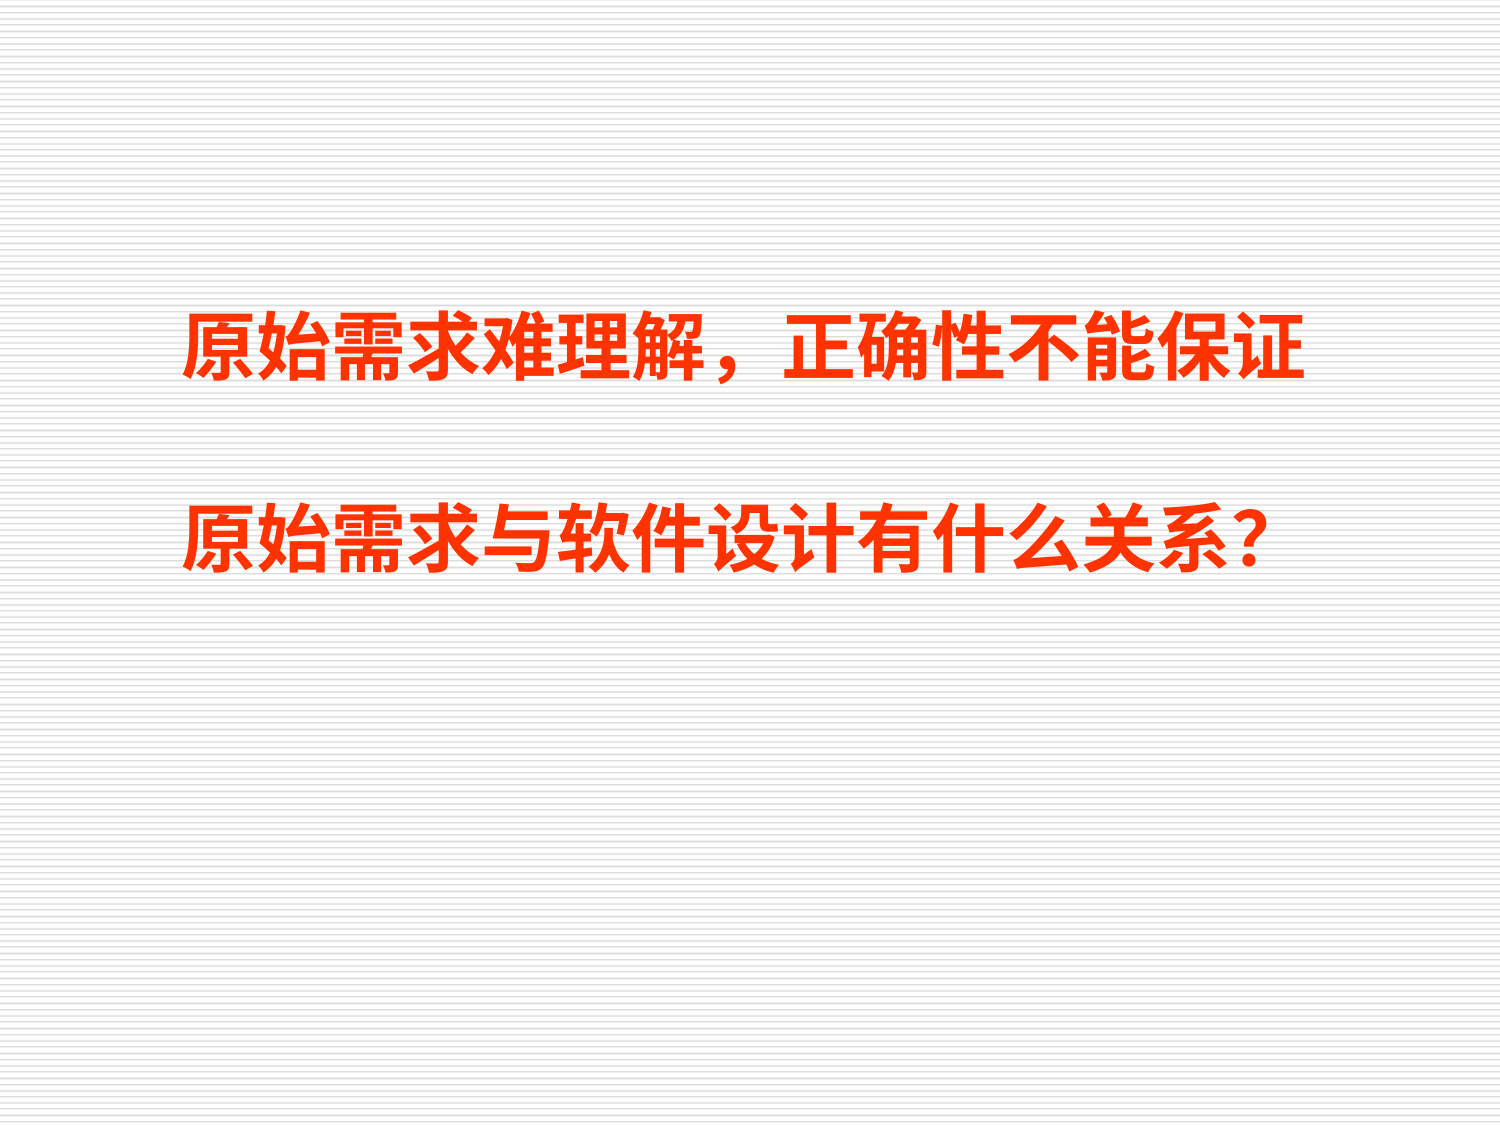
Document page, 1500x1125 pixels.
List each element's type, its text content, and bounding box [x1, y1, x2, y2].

picture [0, 0, 1500, 1125]
text_box 原始需求难理解，正确性不能保证 原始需求与软件设计有什么关系？ [135, 302, 1353, 687]
